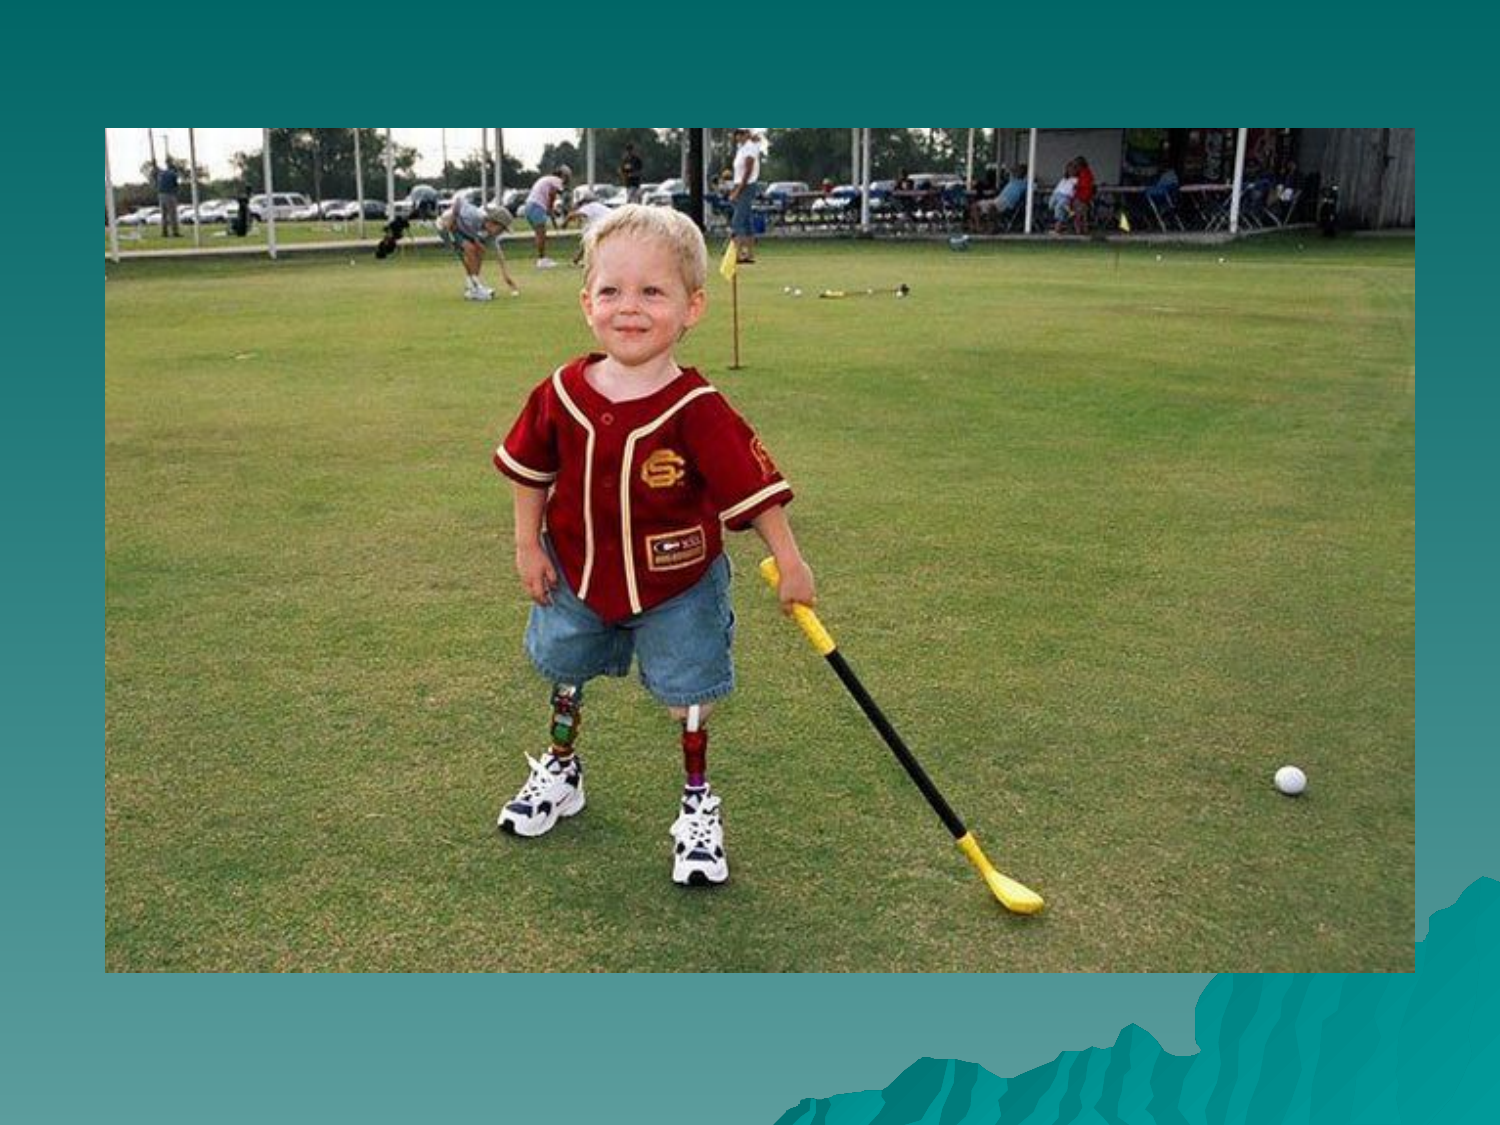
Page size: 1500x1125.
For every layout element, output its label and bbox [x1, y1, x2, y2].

picture [105, 128, 1415, 973]
